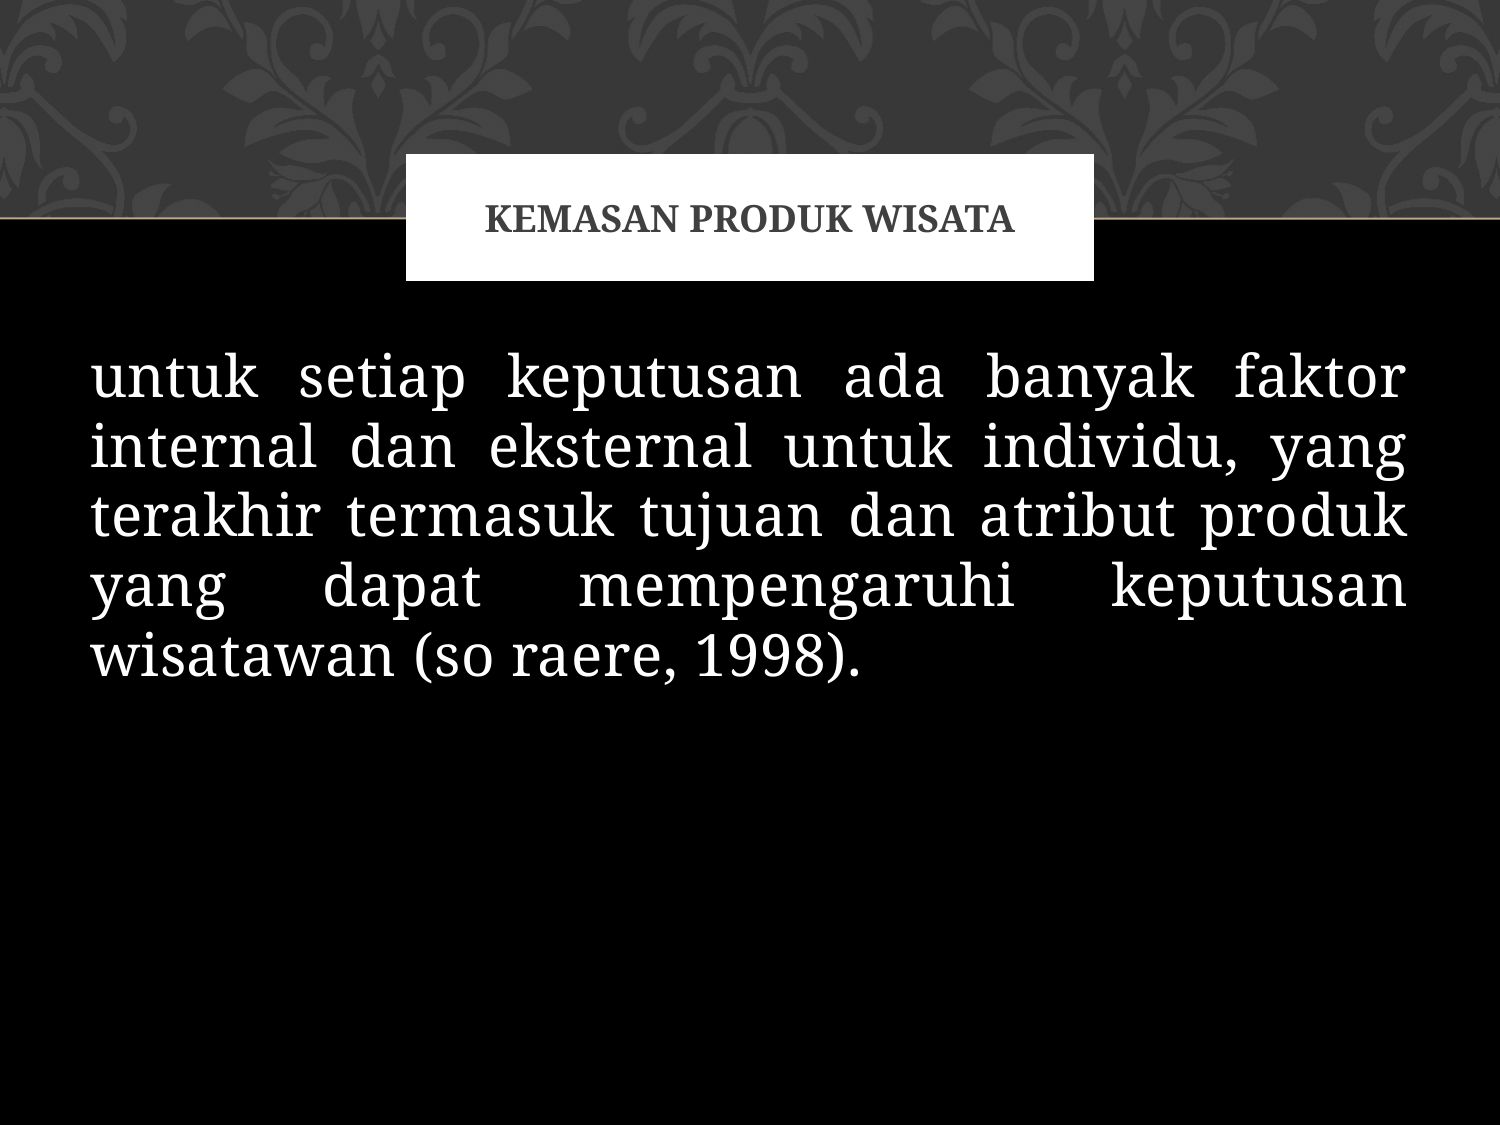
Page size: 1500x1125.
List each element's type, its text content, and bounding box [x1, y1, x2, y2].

title Kemasan produk wisata [406, 154, 1094, 281]
list untuk setiap keputusan ada banyak faktor internal dan eksternal untuk individu, yang terakhir termasuk tujuan dan atribut produk yang dapat mempengaruhi keputusan wisatawan (so raere, 1998). [75, 331, 1425, 1000]
